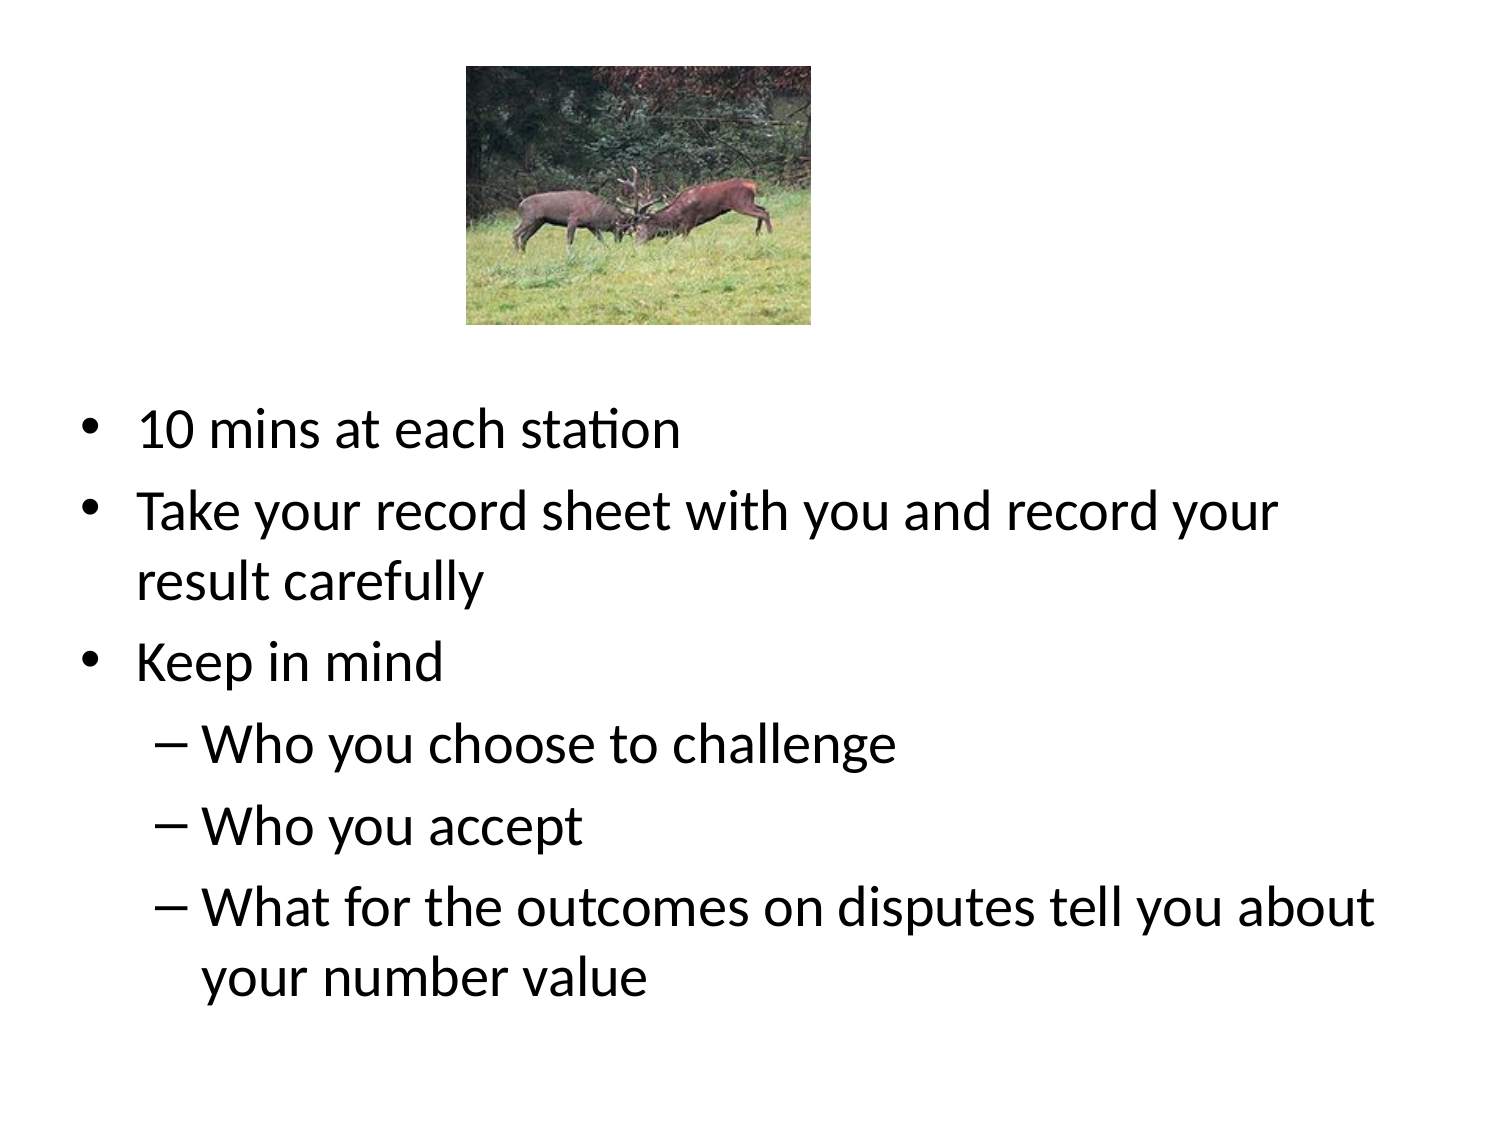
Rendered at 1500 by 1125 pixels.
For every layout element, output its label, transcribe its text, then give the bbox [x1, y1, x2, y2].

list 10 mins at each station Take your record sheet with you and record your result carefully Keep in mind Who you choose to challenge Who you accept What for the outcomes on disputes tell you about your number value [64, 382, 1415, 1125]
picture [466, 66, 811, 325]
